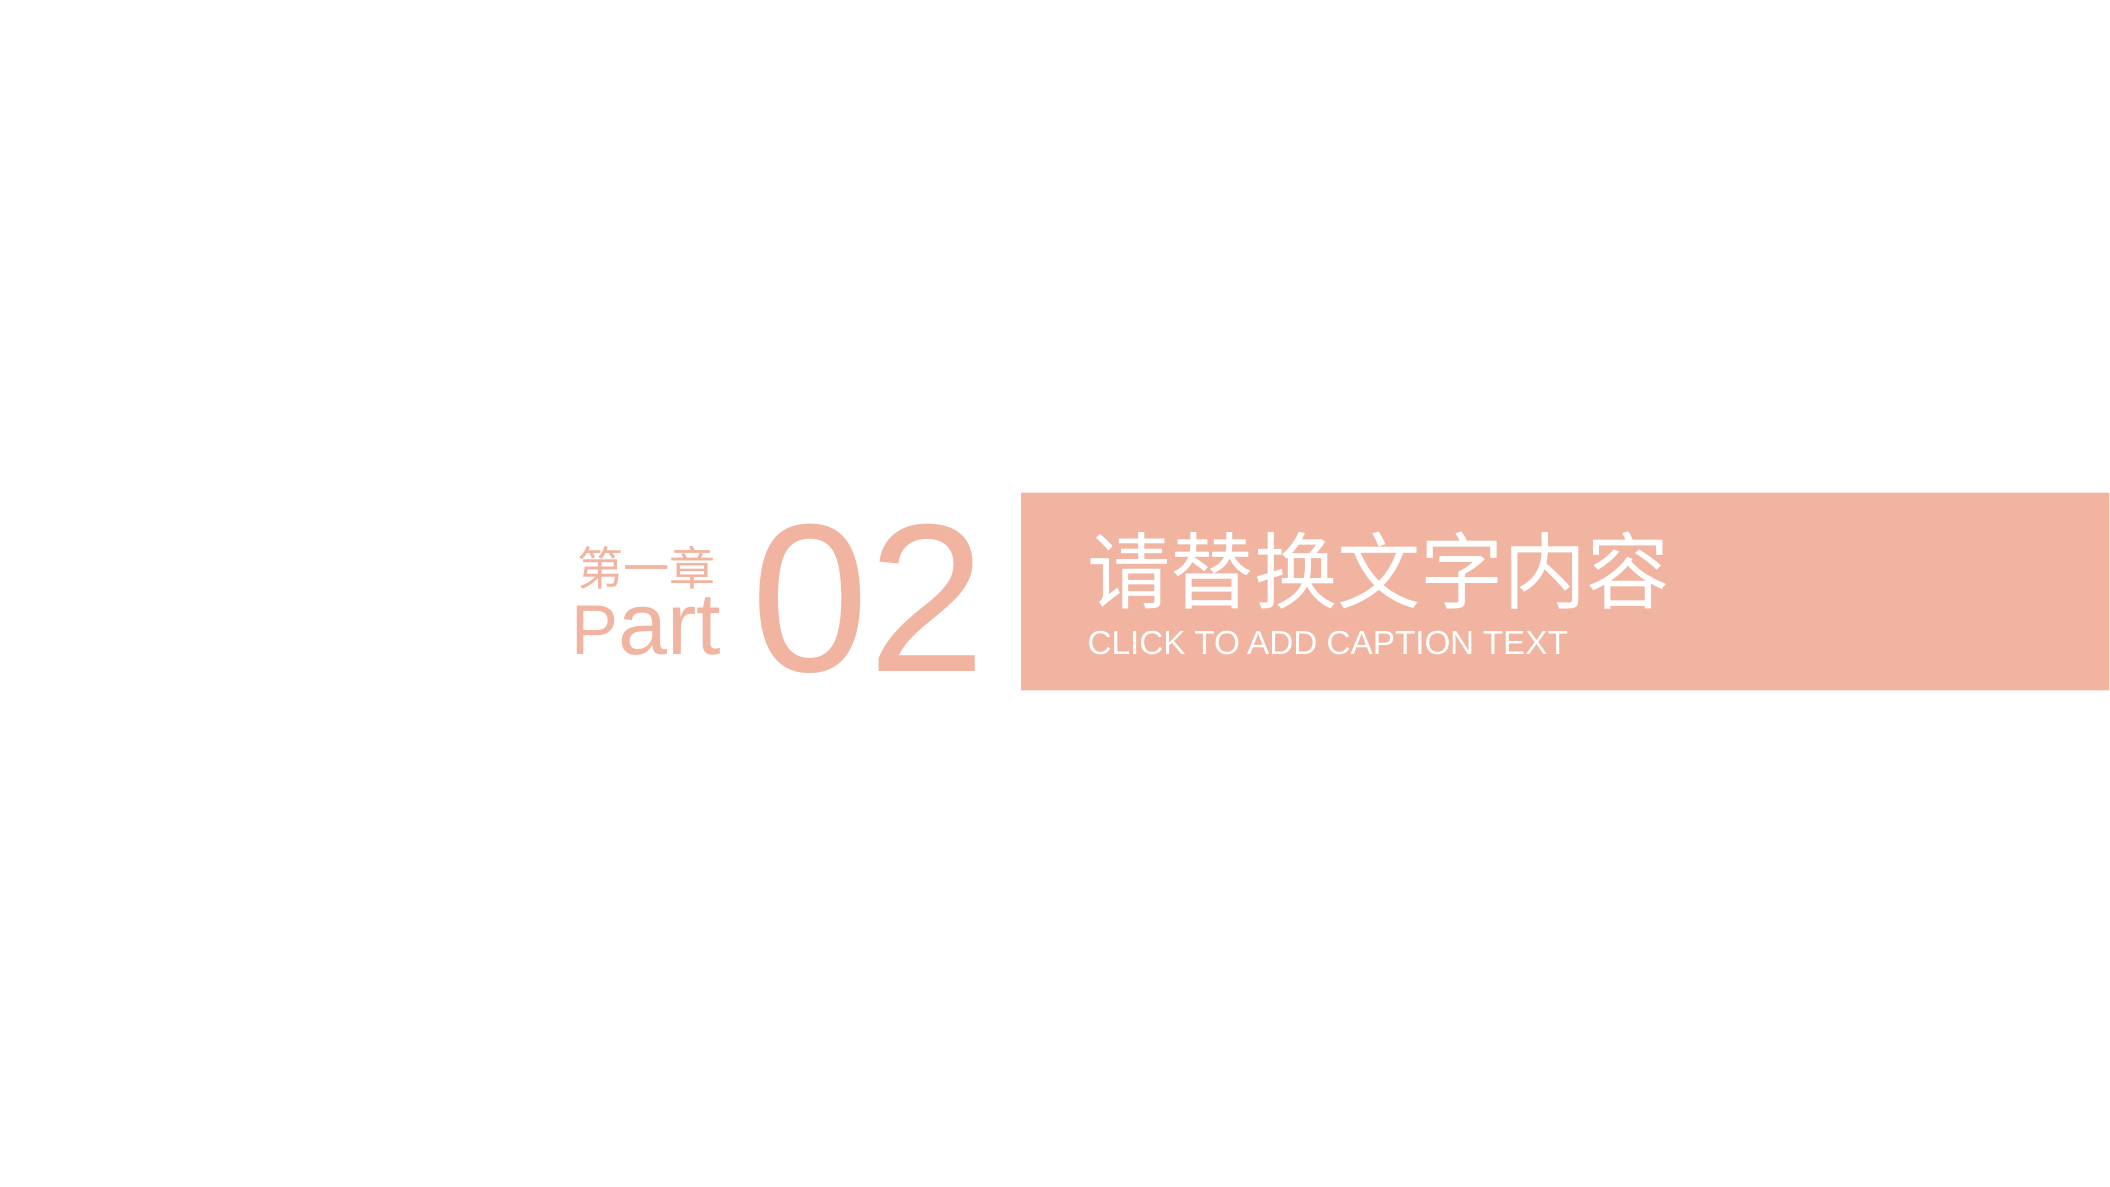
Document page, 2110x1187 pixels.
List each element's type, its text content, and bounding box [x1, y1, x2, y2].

text_box CLICK TO ADD CAPTION TEXT [1087, 625, 1787, 662]
text_box 请替换文字内容 [1087, 530, 1787, 621]
text_box Part [571, 566, 722, 673]
text_box 02 [751, 460, 986, 714]
text_box [1021, 492, 2110, 691]
text_box 第一章 [577, 539, 716, 595]
